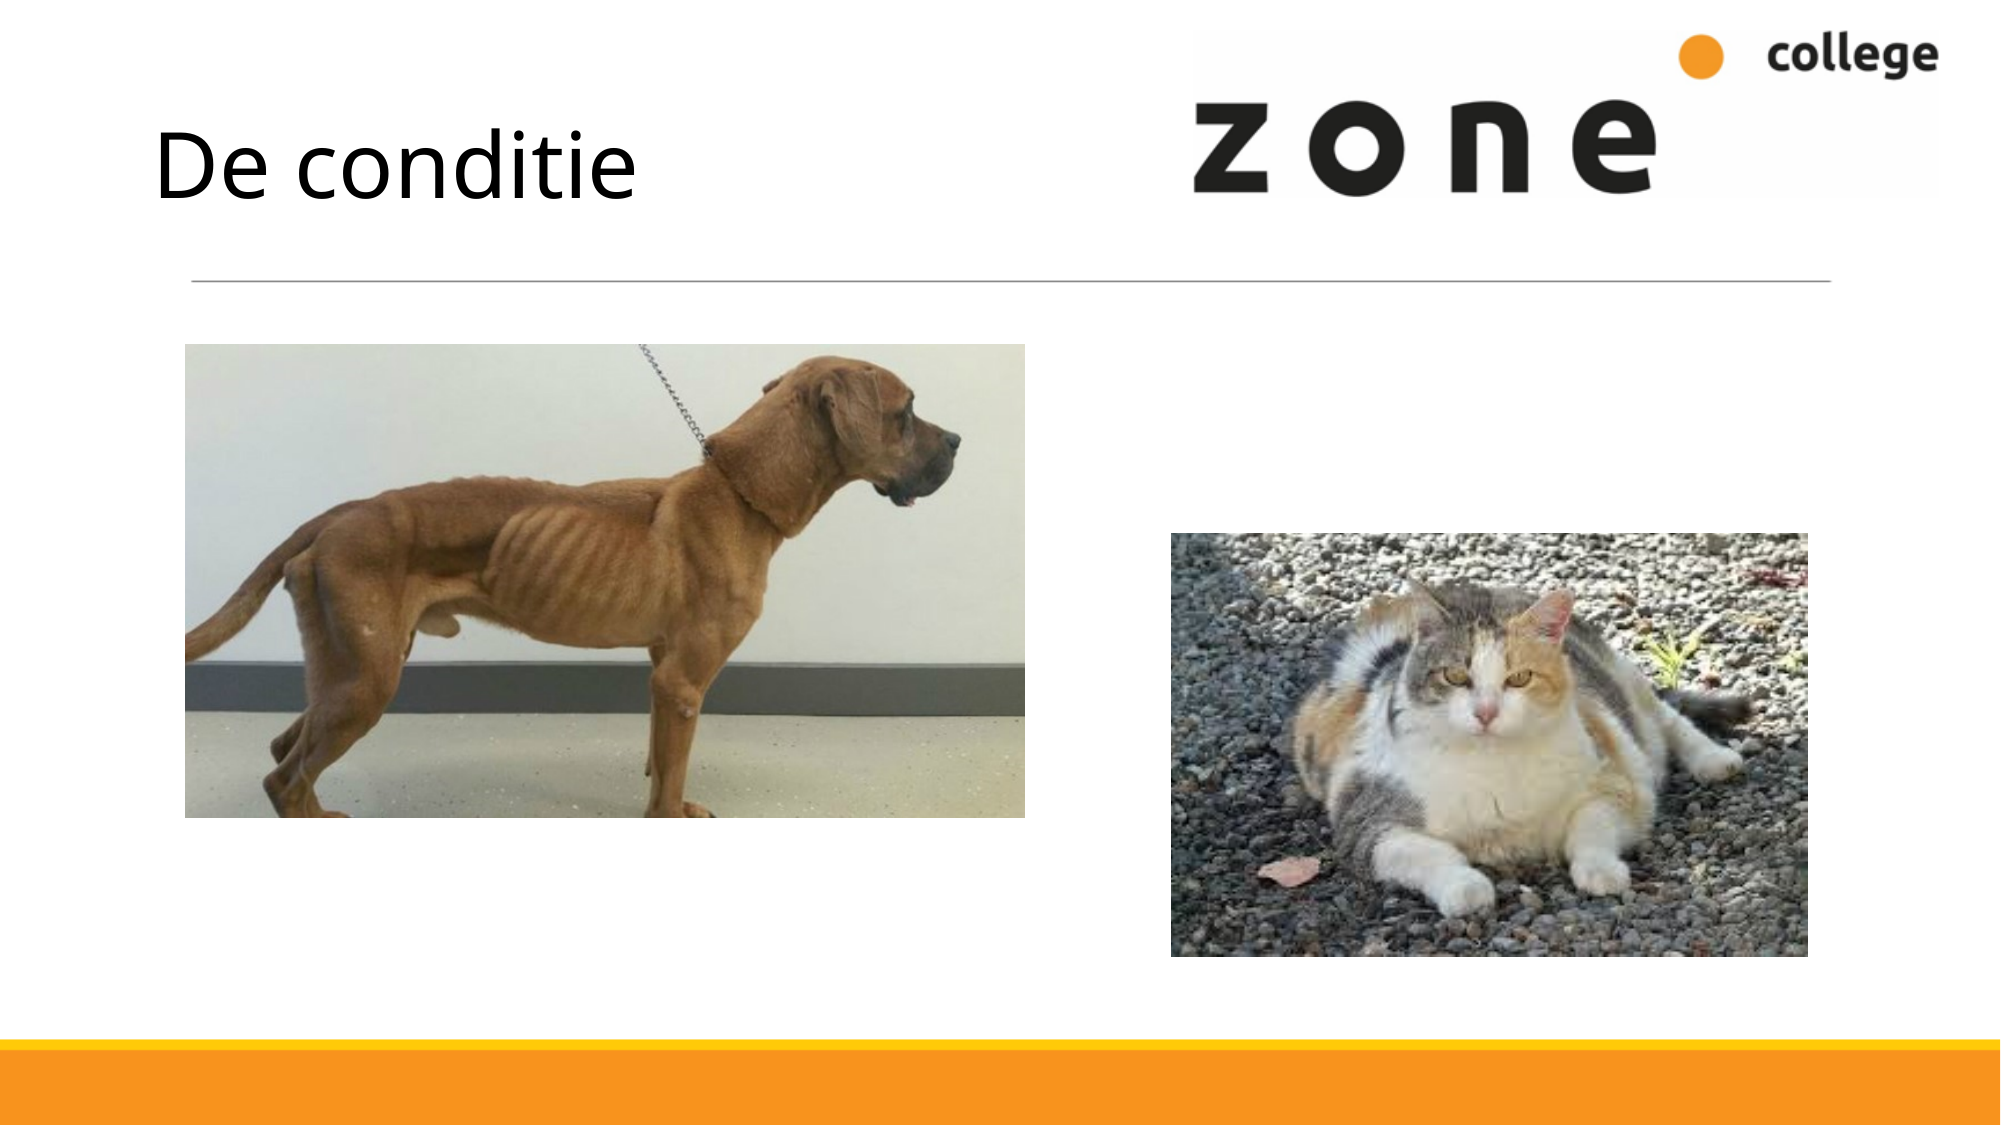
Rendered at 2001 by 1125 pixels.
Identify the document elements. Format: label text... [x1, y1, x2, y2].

title De conditie [137, 59, 1863, 278]
picture [0, 0, 2001, 1125]
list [185, 344, 1024, 818]
